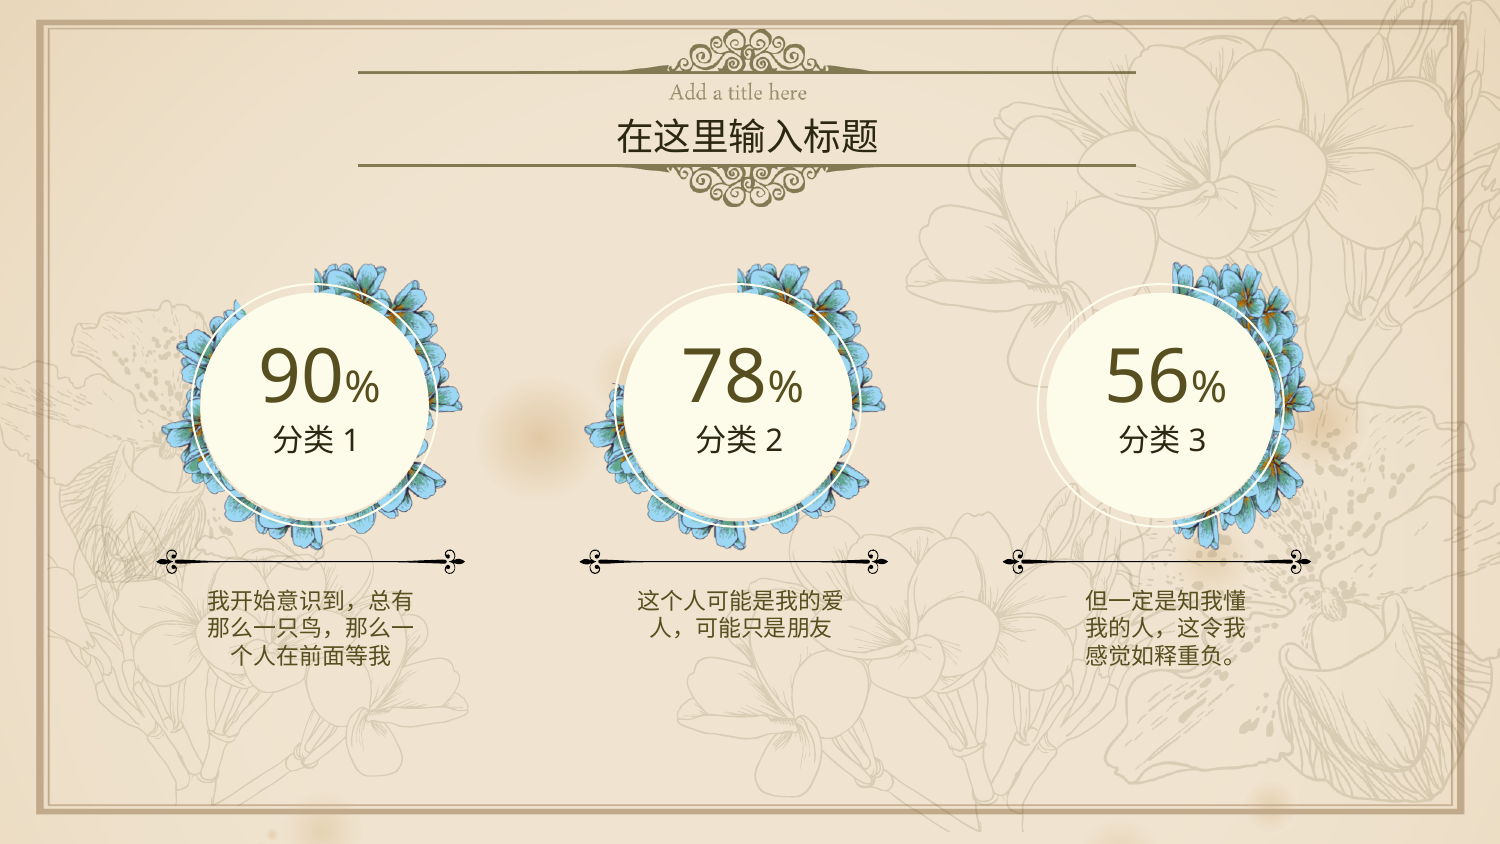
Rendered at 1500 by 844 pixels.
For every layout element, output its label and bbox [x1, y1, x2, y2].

text_box [358, 28, 1136, 206]
text_box [594, 208, 886, 546]
text_box [156, 547, 466, 678]
text_box [1002, 547, 1312, 678]
text_box [42, 208, 594, 591]
picture [0, 0, 1500, 844]
text_box [888, 208, 1441, 591]
text_box [579, 547, 889, 650]
